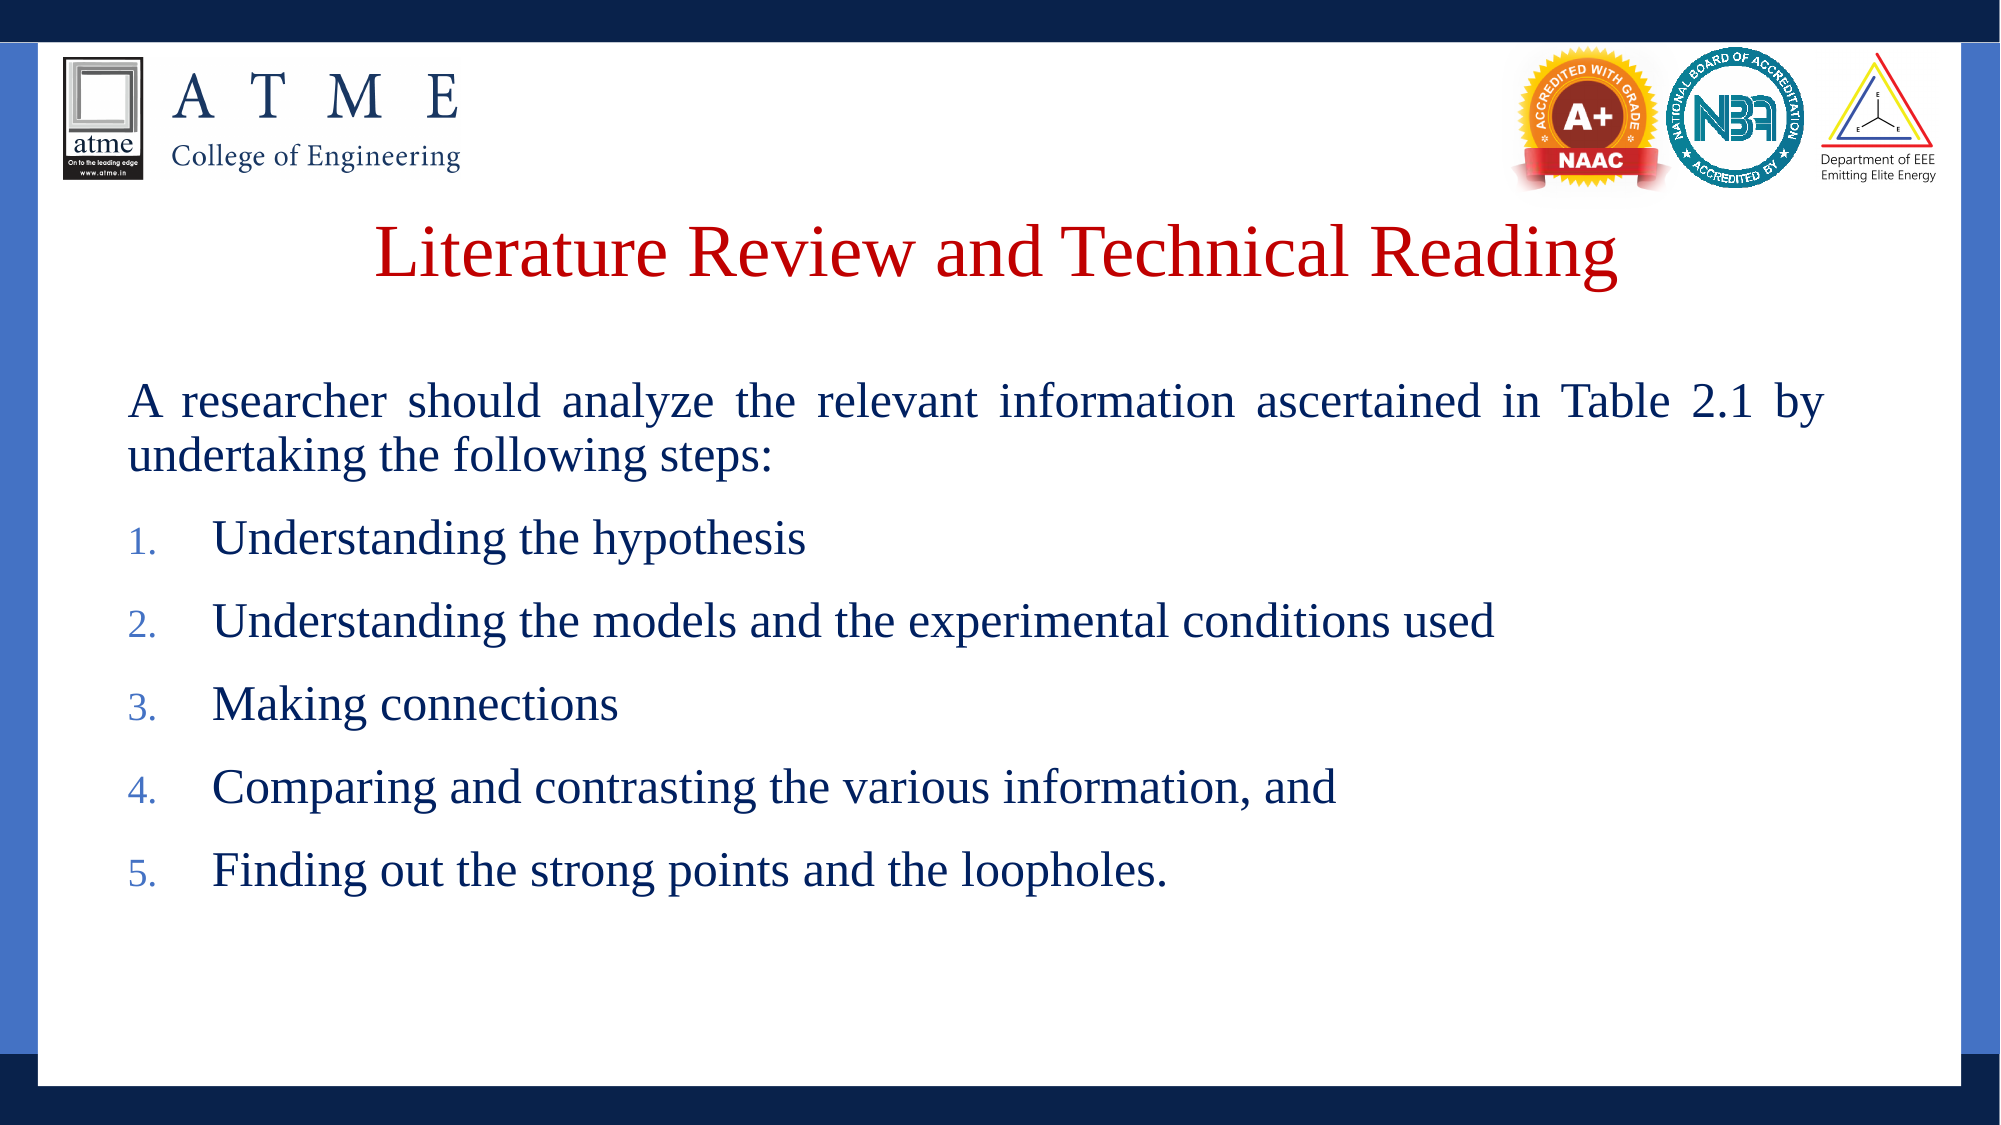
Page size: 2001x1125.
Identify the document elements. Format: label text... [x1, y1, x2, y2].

picture [0, 0, 2000, 43]
picture [1666, 47, 1804, 99]
list A researcher should analyze the relevant information ascertained in Table 2.1 by undertaking the following steps: Understanding the hypothesis Understanding the models and the experimental conditions used Making connections Comparing and contrasting the various information, and Finding out the strong points and the loopholes. [112, 366, 1842, 907]
picture [0, 1054, 2000, 1125]
picture [1815, 49, 1939, 184]
title Literature Review and Technical Reading [187, 99, 1808, 323]
picture [1531, 60, 1651, 99]
picture [63, 57, 461, 180]
